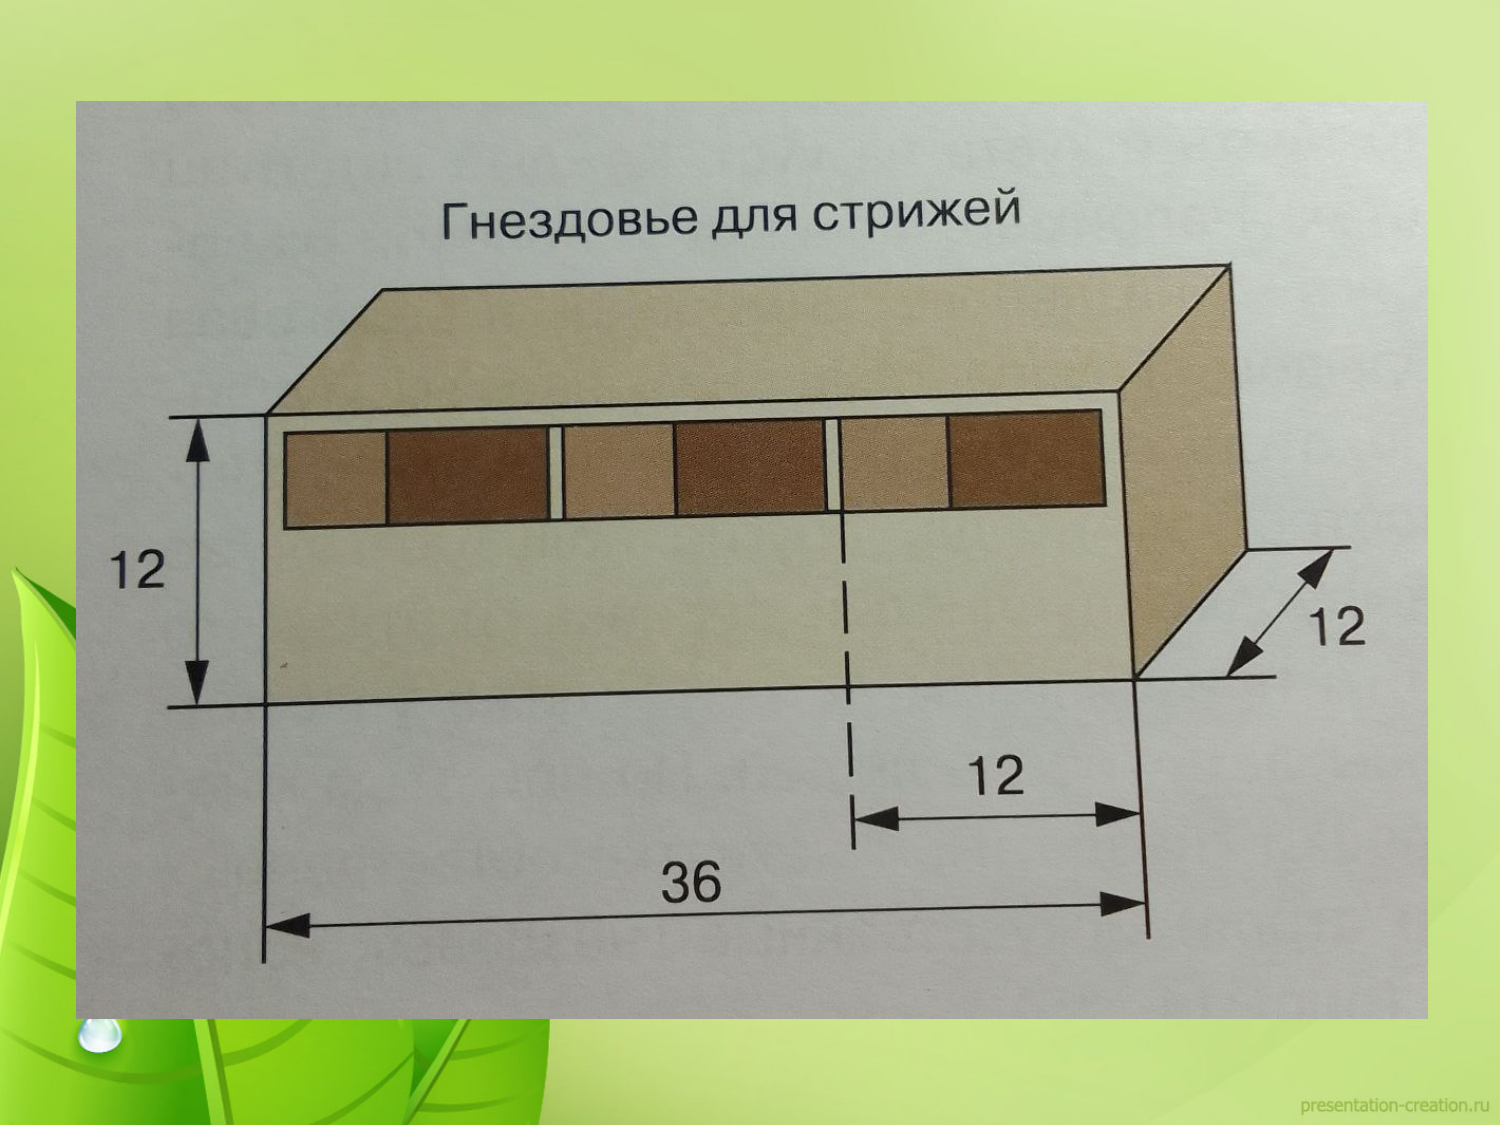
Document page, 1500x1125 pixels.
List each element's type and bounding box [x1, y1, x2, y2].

list [76, 101, 1429, 1020]
picture [0, 0, 1500, 1125]
